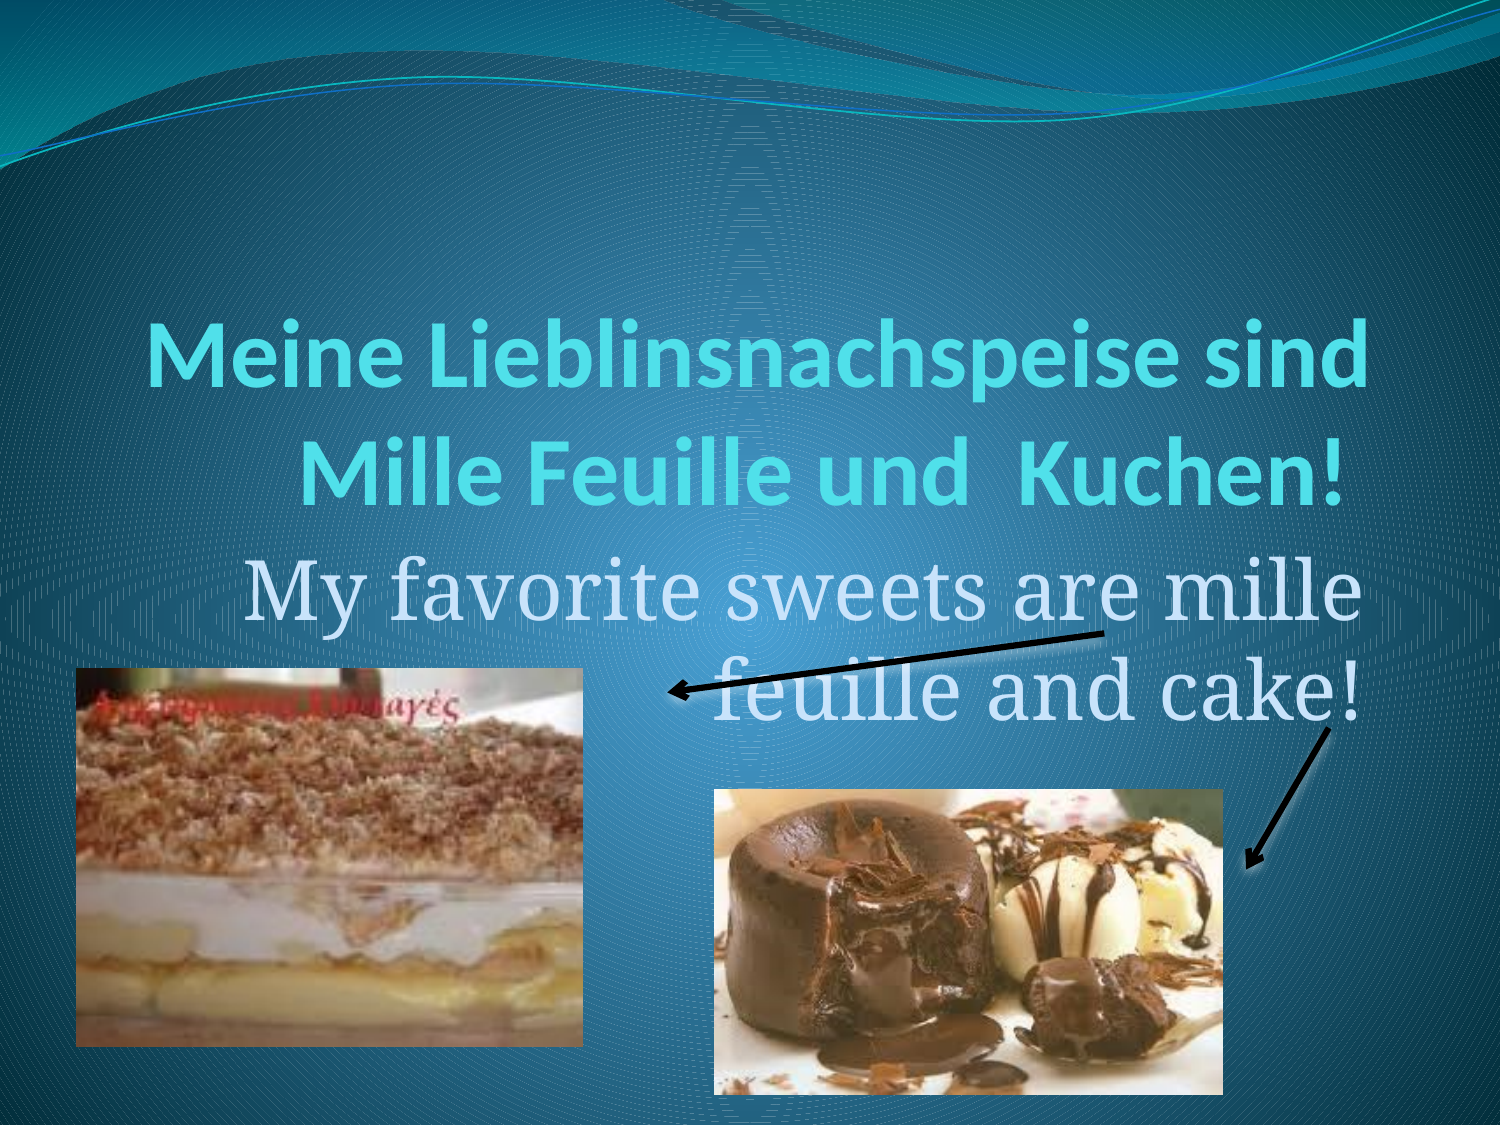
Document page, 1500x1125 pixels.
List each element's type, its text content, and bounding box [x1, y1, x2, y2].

title Meine Lieblinsnachspeise sind Mille Feuille und Kuchen! [87, 224, 1376, 525]
picture [714, 789, 1223, 1095]
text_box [1216, 757, 1359, 841]
picture [76, 668, 583, 1048]
subtitle My favorite sweets are mille feuille and cake! [87, 529, 1376, 818]
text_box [667, 633, 1105, 693]
